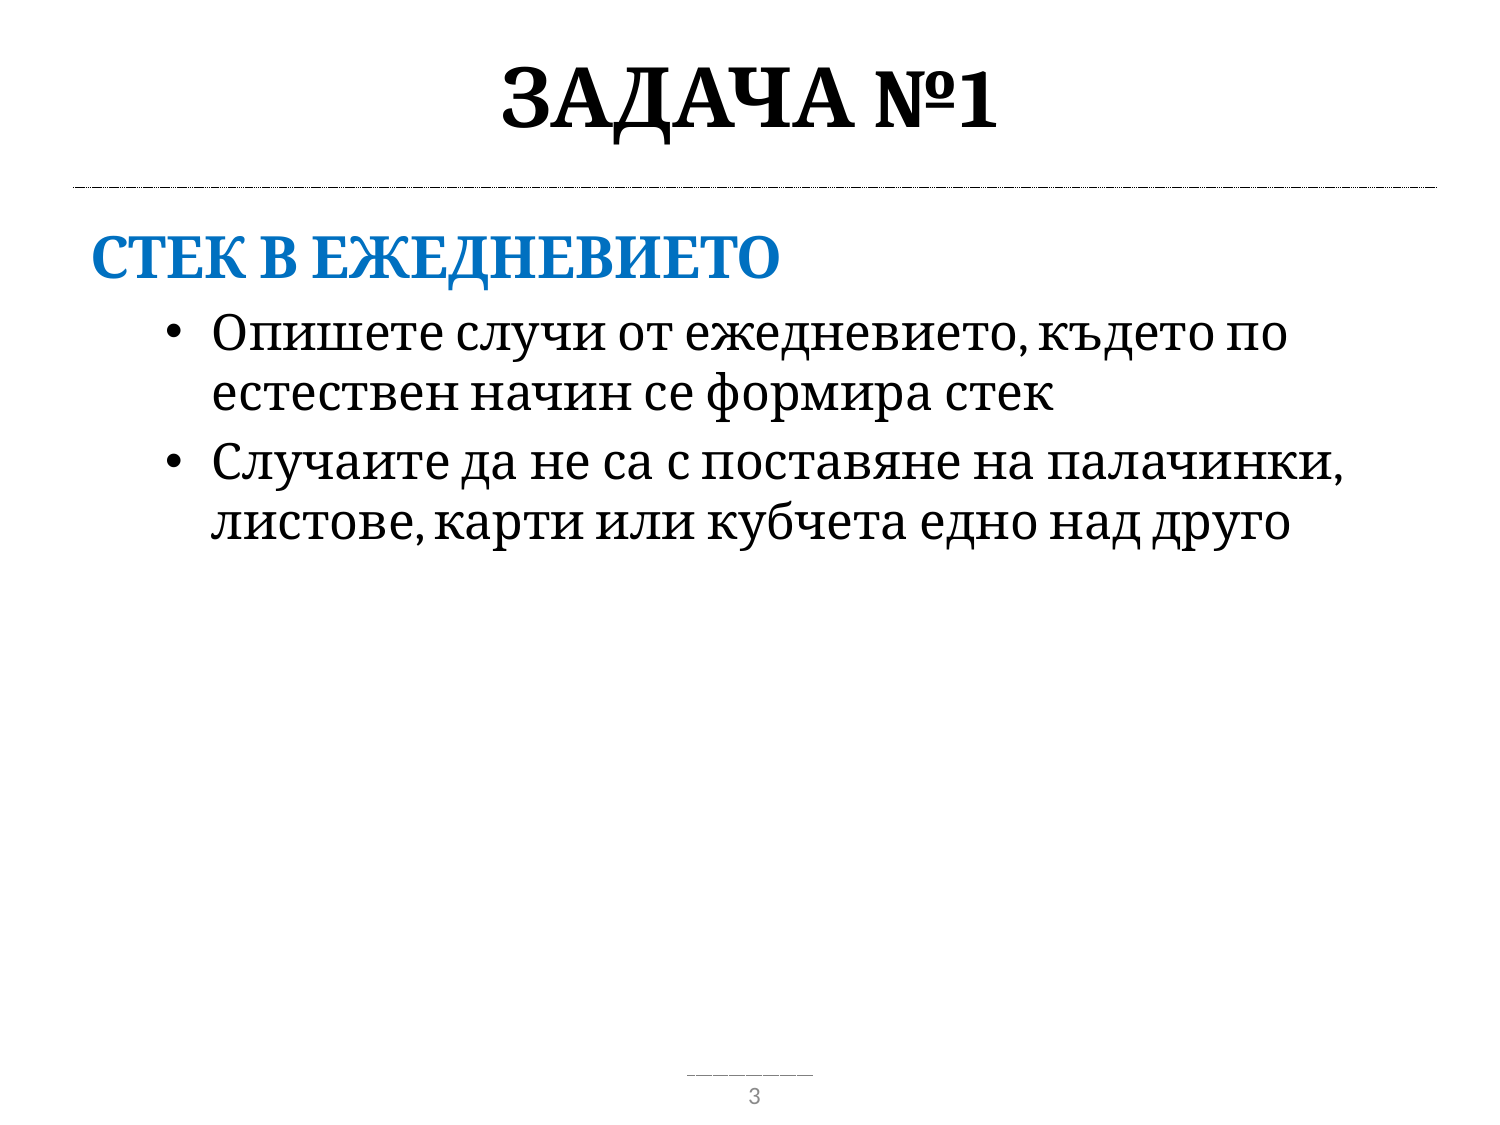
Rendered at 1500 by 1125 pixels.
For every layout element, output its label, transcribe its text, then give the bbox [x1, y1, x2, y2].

list Стек в ежедневието Опишете случи от ежедневието, където по естествен начин се формира стек Случаите да не са с поставяне на палачинки, листове, карти или кубчета едно над друго [75, 212, 1450, 1063]
slide_number 3 [579, 1065, 930, 1125]
title Задача №1 [0, 0, 1500, 188]
